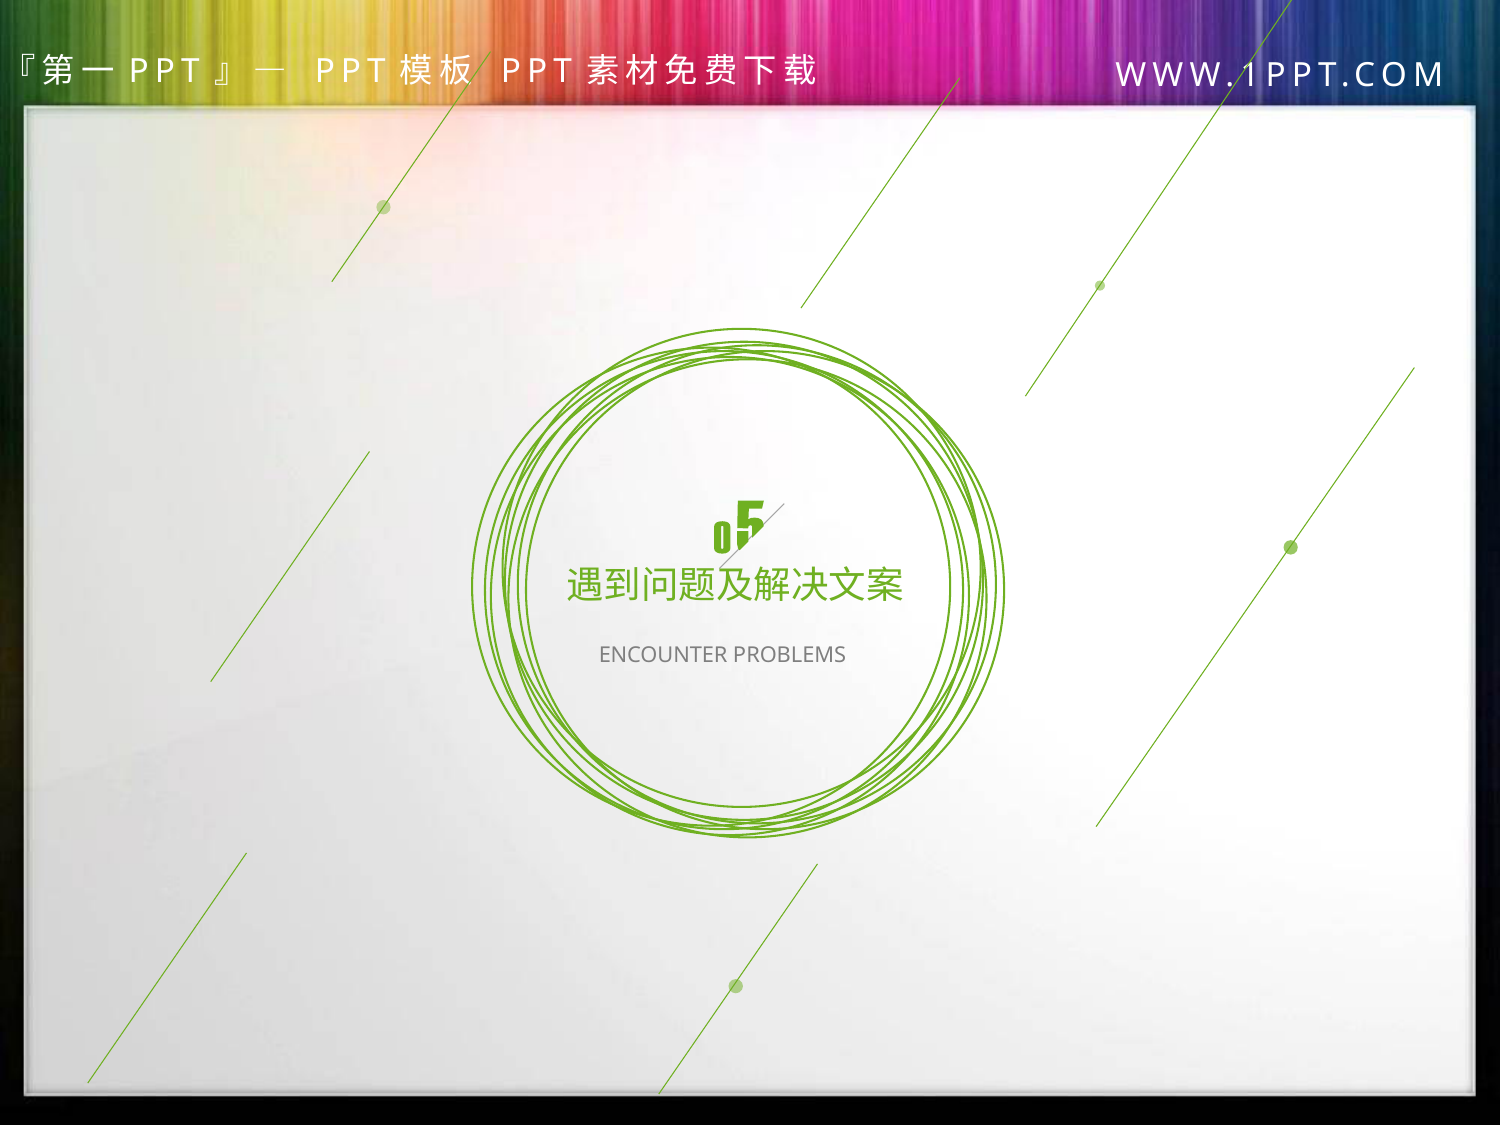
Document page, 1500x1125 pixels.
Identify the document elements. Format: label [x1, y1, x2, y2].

text_box [331, 51, 491, 282]
text_box [210, 451, 370, 682]
text_box [1025, 0, 1361, 397]
text_box [471, 328, 1005, 838]
text_box [1095, 367, 1415, 827]
picture [0, 0, 1500, 1125]
text_box [658, 863, 818, 1095]
text_box [800, 77, 960, 309]
text_box [719, 503, 785, 569]
text_box [87, 852, 247, 1084]
